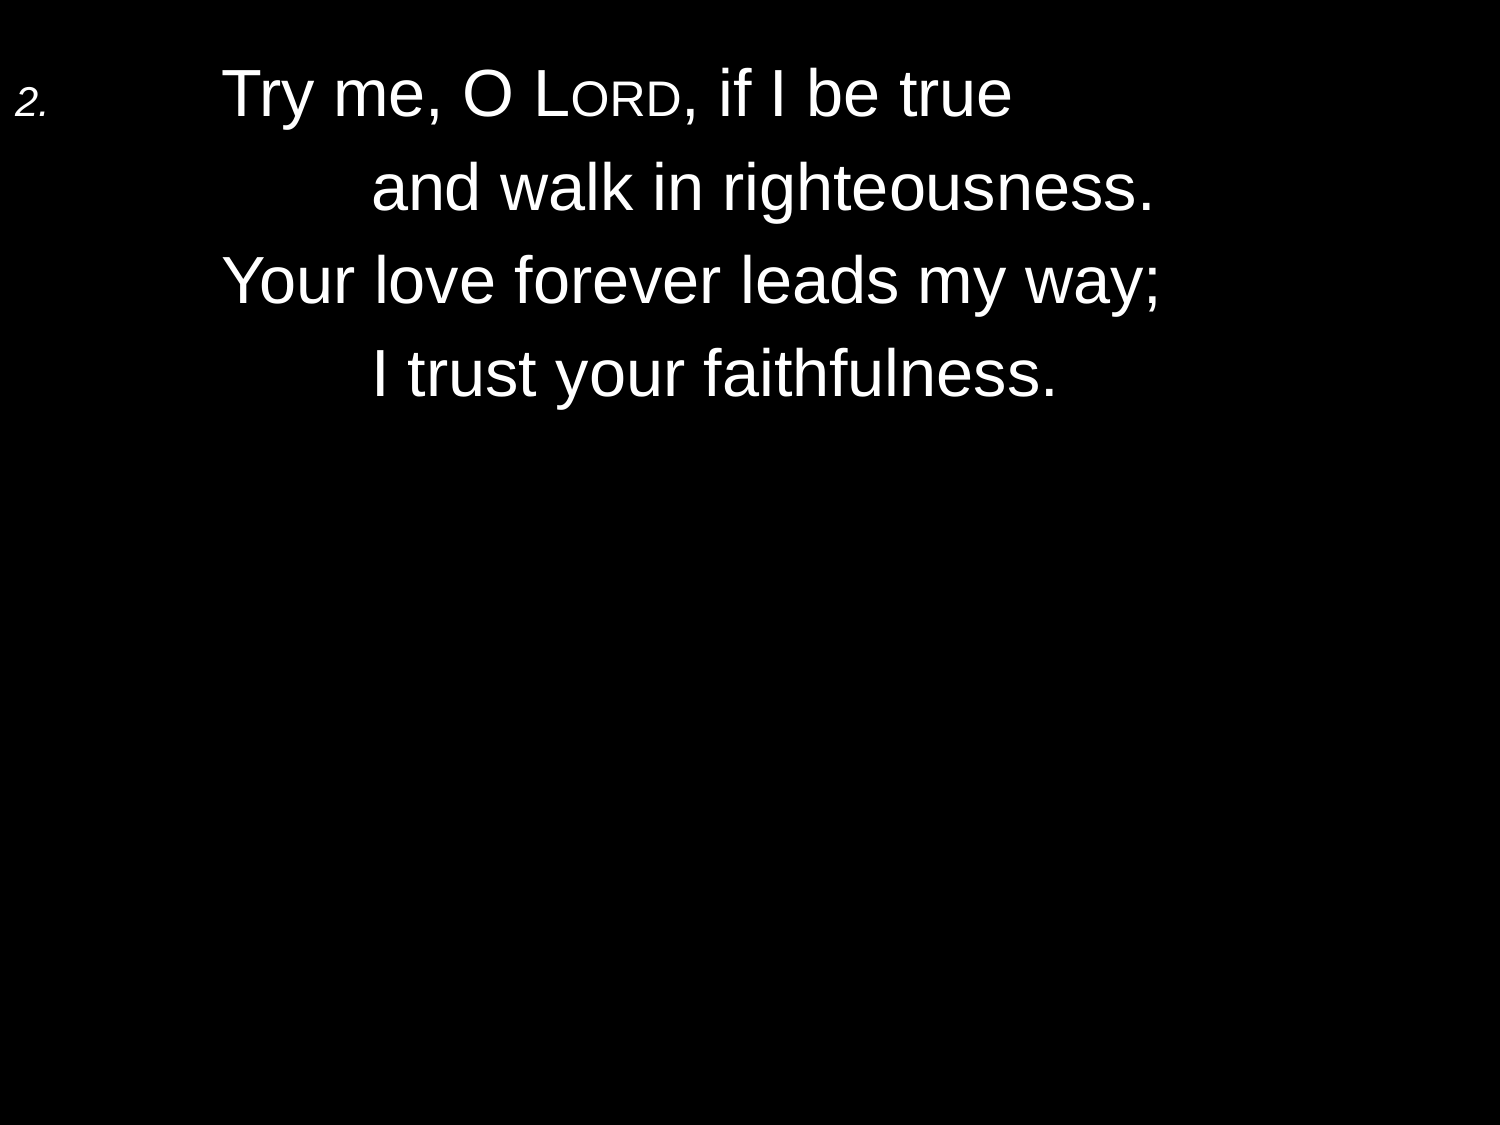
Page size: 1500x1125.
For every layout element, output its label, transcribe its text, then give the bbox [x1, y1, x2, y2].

list 2. Try me, O Lord, if I be true and walk in righteousness. Your love forever leads my way; I trust your faithfulness. [0, 42, 1500, 1047]
